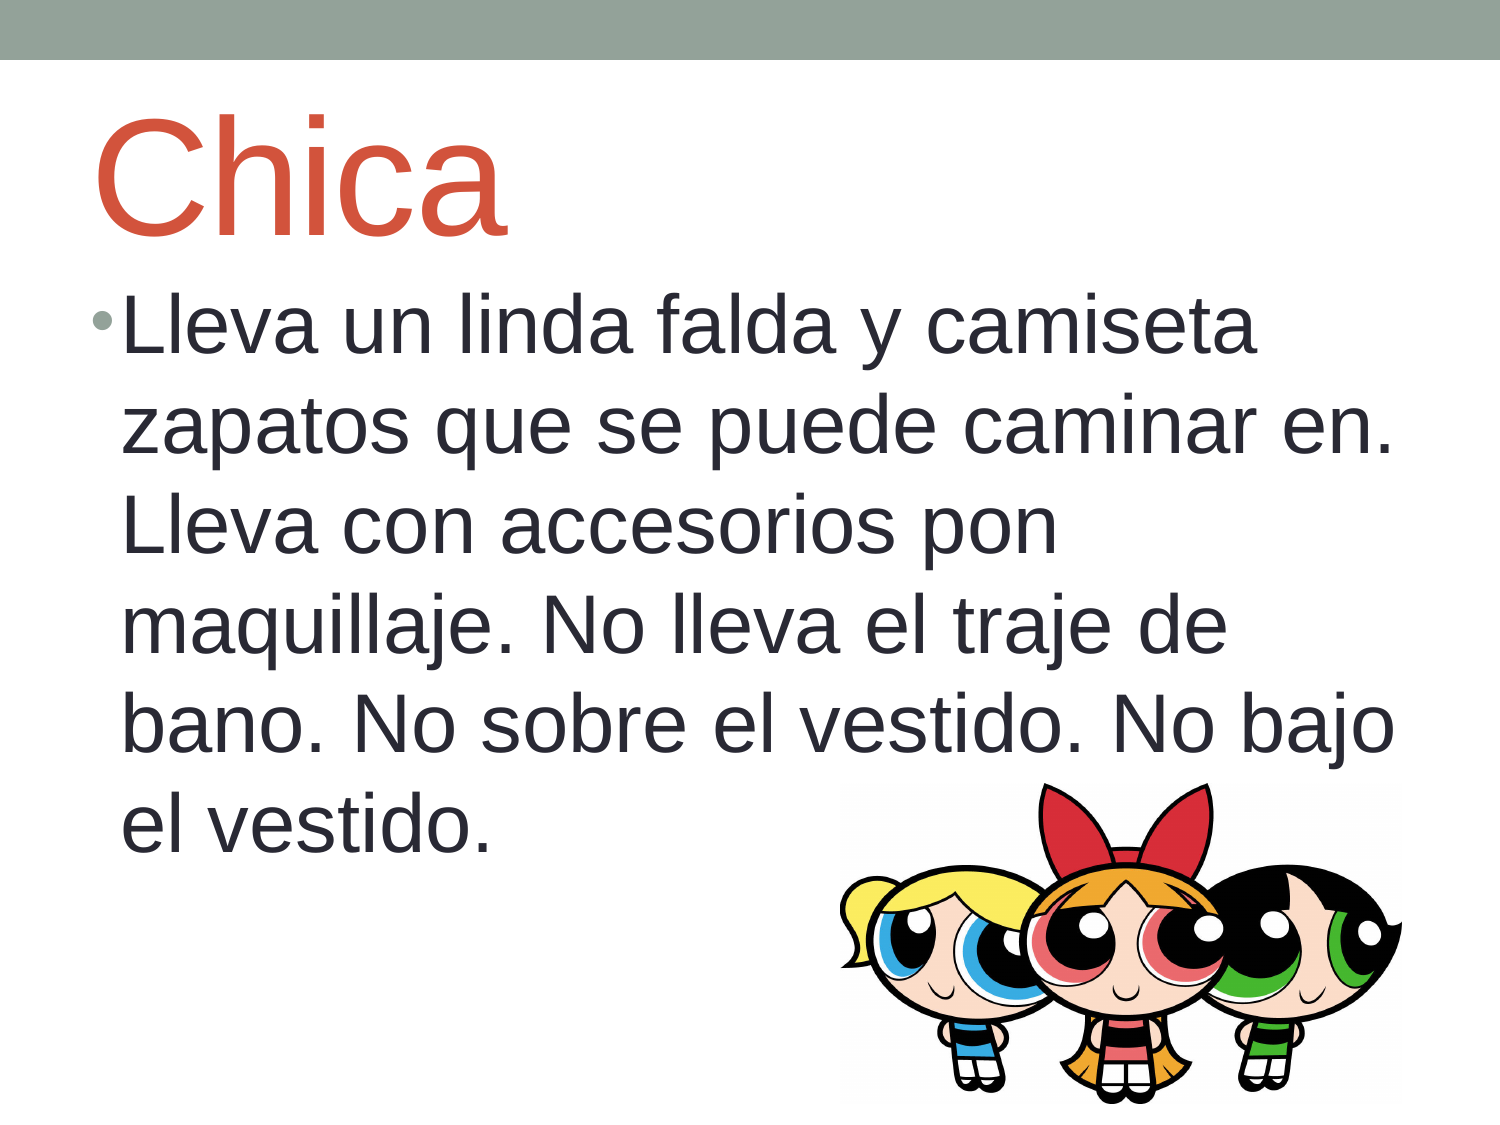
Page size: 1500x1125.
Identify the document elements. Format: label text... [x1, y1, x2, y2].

picture [840, 782, 1402, 1104]
list Lleva un linda falda y camiseta zapatos que se puede caminar en. Lleva con accesorios pon maquillaje. No lleva el traje de bano. No sobre el vestido. No bajo el vestido. [75, 262, 1471, 1087]
title Chica [75, 87, 1425, 250]
